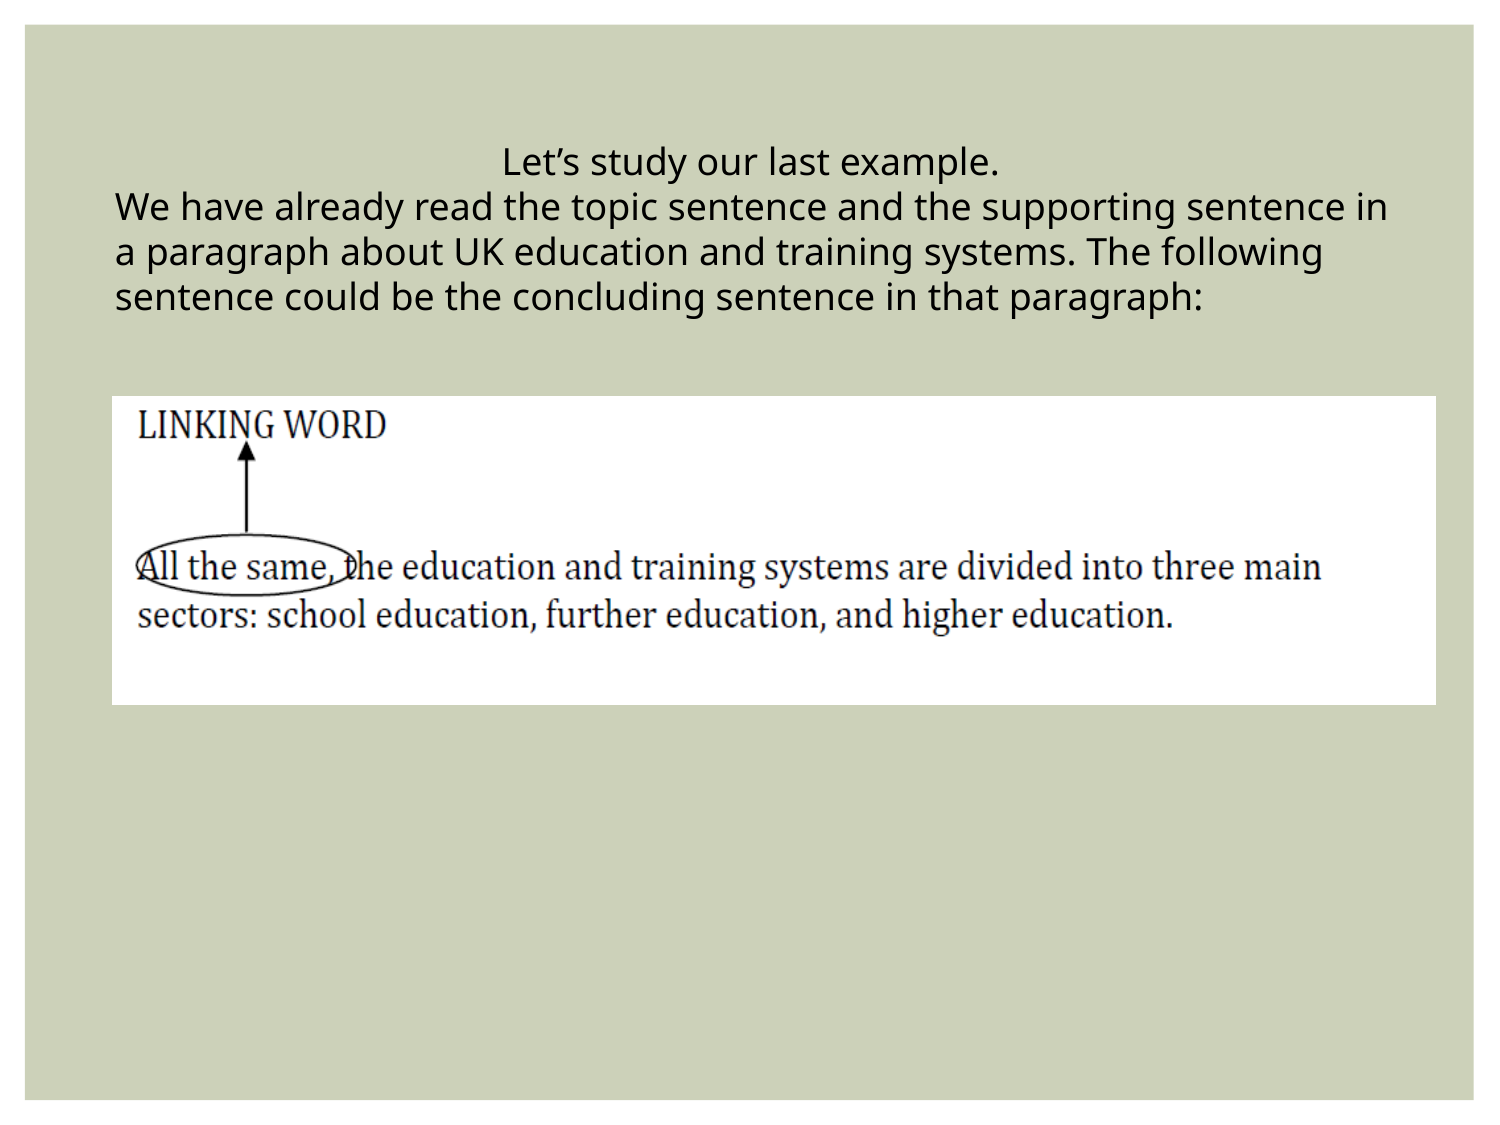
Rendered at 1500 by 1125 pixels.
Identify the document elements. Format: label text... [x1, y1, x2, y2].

text_box Let’s study our last example. We have already read the topic sentence and the supporting sentence in a paragraph about UK education and training systems. The following sentence could be the concluding sentence in that paragraph: [100, 130, 1412, 326]
picture [112, 396, 1436, 705]
